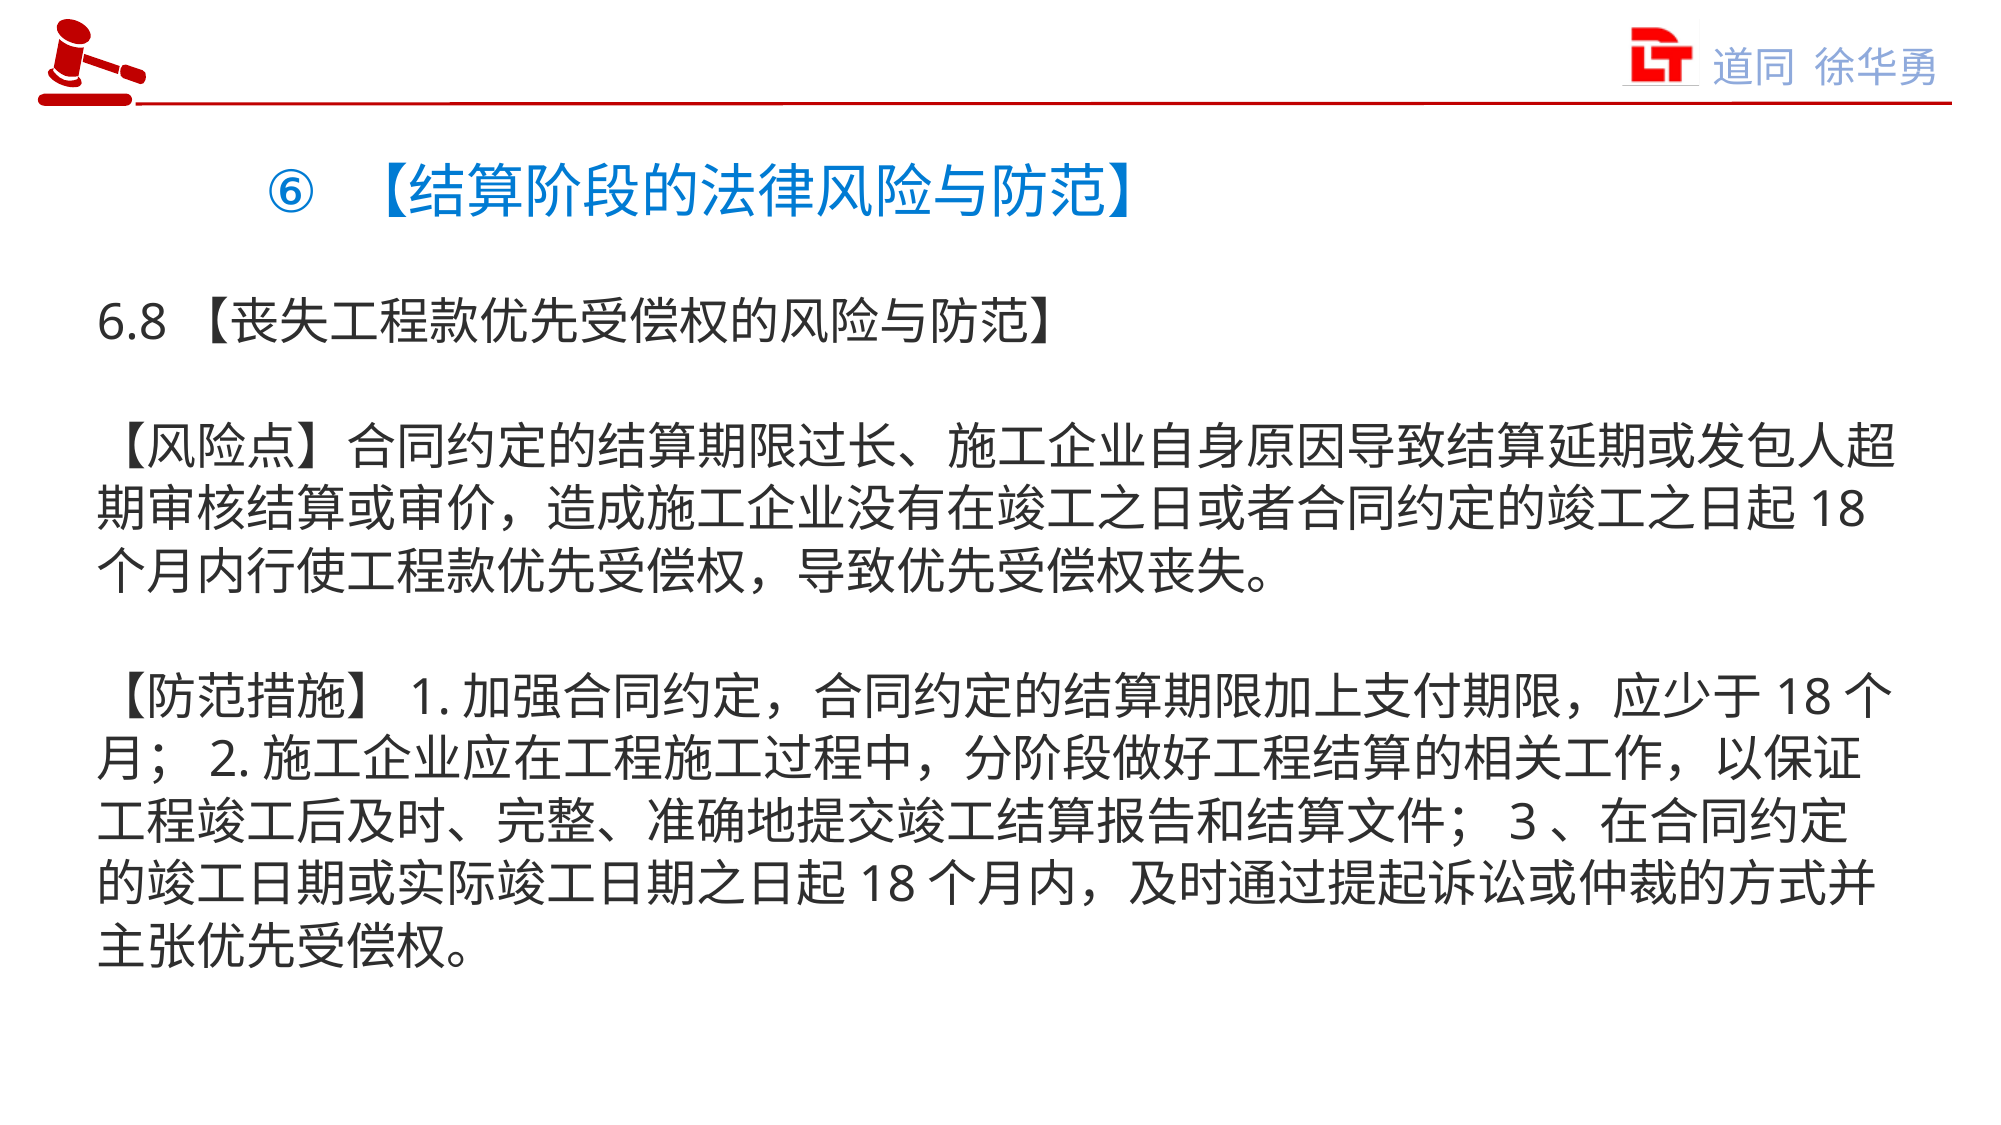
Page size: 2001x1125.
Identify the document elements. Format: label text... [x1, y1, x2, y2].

picture [1622, 19, 1699, 97]
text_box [37, 17, 1954, 106]
text_box 【结算阶段的法律风险与防范】 6.8【丧失工程款优先受偿权的风险与防范】 【风险点】合同约定的结算期限过长、施工企业自身原因导致结算延期或发包人超期审核结算或审价，造成施工企业没有在竣工之日或者合同约定的竣工之日起18个月内行使工程款优先受偿权，导致优先受偿权丧失。 【防范措施】1.加强合同约定，合同约定的结算期限加上支付期限，应少于18个月；2.施工企业应在工程施工过程中，分阶段做好工程结算的相关工作，以保证工程竣工后及时、完整、准确地提交竣工结算报告和结算文件；3、在合同约定的竣工日期或实际竣工日期之日起18个月内，及时通过提起诉讼或仲裁的方式并主张优先受偿权。 [82, 154, 1915, 982]
